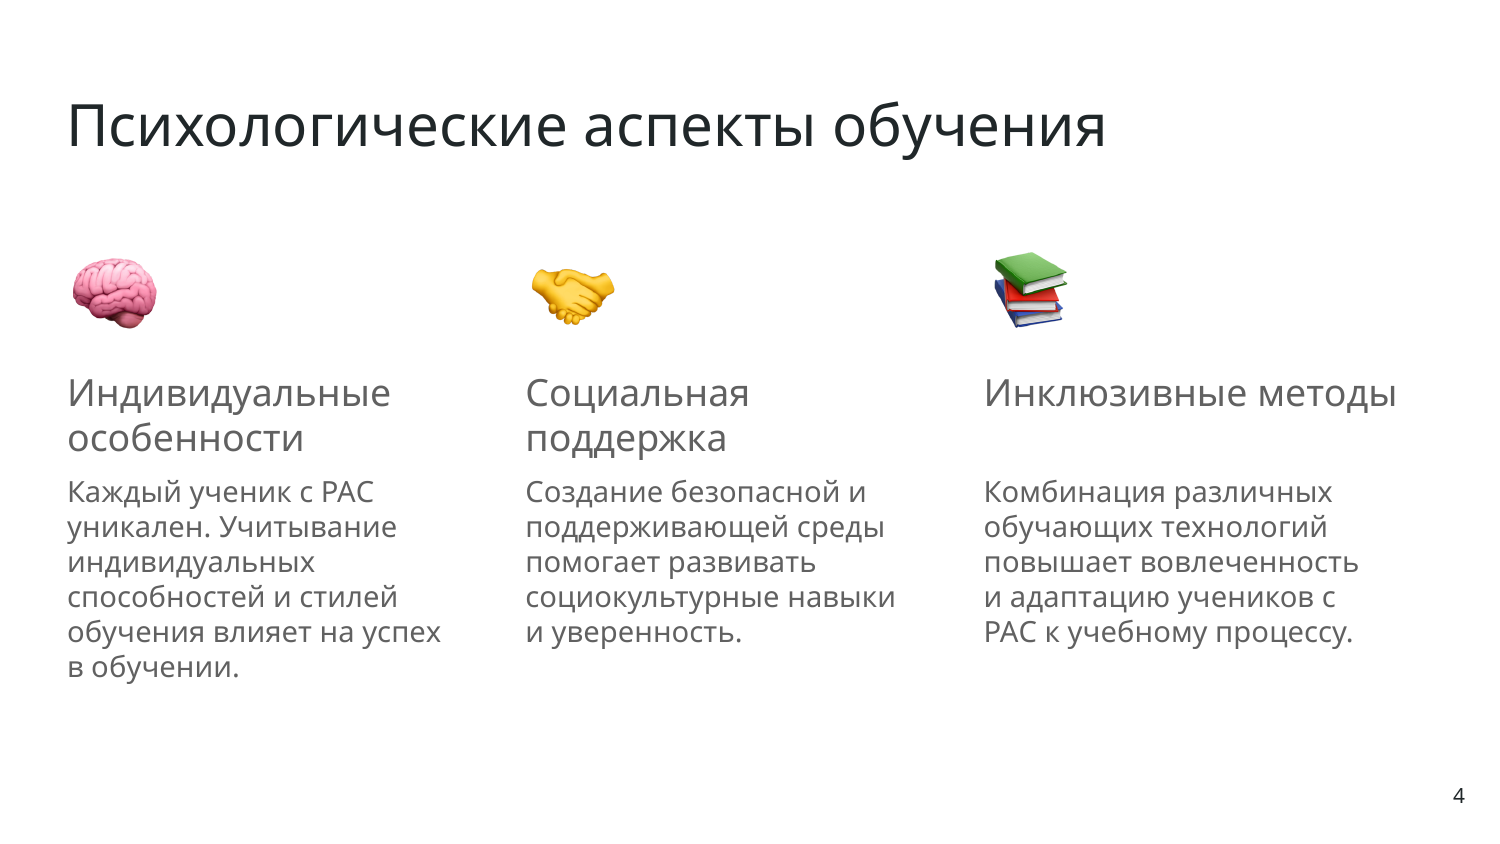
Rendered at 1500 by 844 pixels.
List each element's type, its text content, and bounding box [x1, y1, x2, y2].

text_box Создание безопасной и поддерживающей среды помогает развивать социокультурные навыки и уверенность. [510, 458, 927, 667]
picture [530, 249, 615, 334]
title Психологические аспекты обучения [51, 72, 1449, 167]
picture [72, 249, 157, 334]
text_box Инклюзивные методы [968, 354, 1428, 417]
picture [989, 249, 1074, 334]
text_box Индивидуальные особенности [52, 354, 510, 417]
text_box Социальная поддержка [510, 354, 968, 417]
slide_number ‹#› [1389, 764, 1480, 830]
text_box Каждый ученик с РАС уникален. Учитывание индивидуальных способностей и стилей обучения влияет на успех в обучении. [52, 458, 469, 667]
text_box Комбинация различных обучающих технологий повышает вовлеченность и адаптацию учеников с РАС к учебному процессу. [968, 458, 1386, 667]
